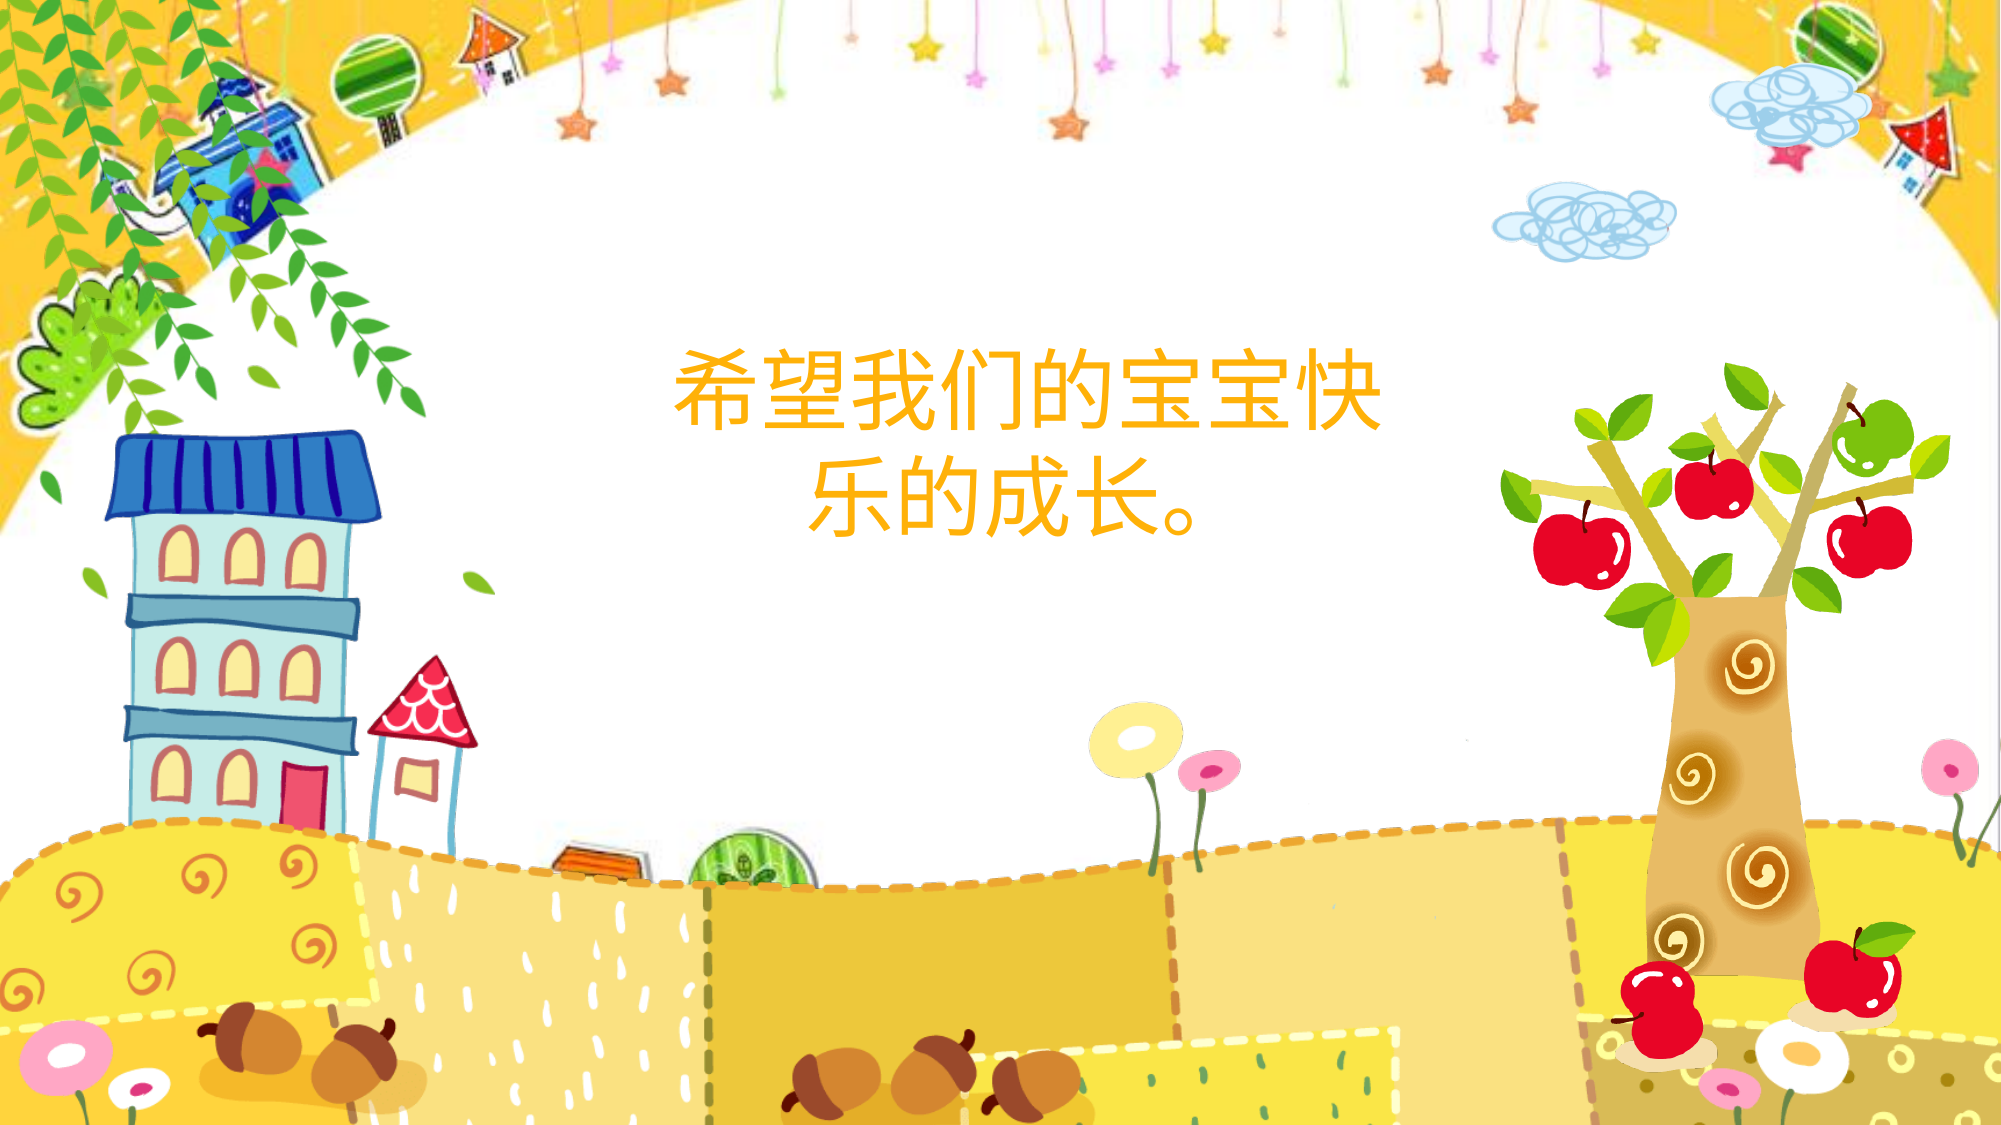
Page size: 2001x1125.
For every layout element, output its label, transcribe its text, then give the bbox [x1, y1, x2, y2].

picture [0, 0, 2001, 1125]
text_box 希望我们的宝宝快乐的成长。 [634, 327, 1439, 386]
